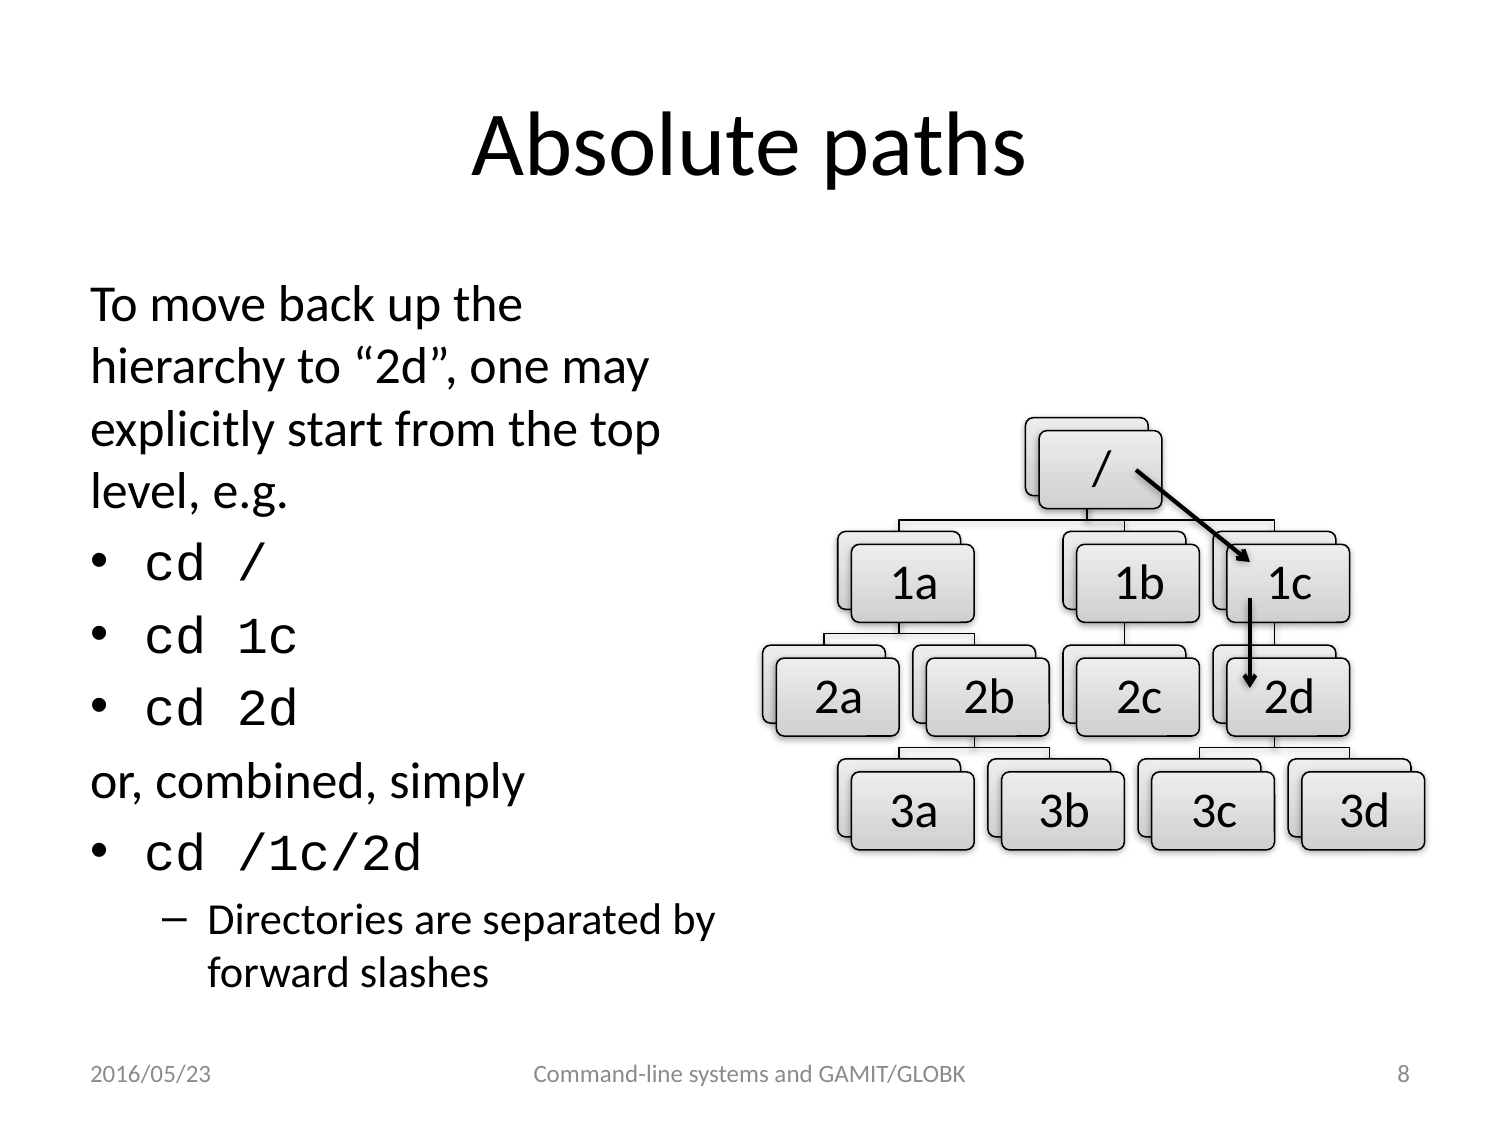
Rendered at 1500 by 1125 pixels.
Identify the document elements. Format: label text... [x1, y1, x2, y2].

footer Command-line systems and GAMIT/GLOBK [512, 1042, 988, 1103]
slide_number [75, 1042, 425, 1103]
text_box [1135, 469, 1251, 563]
list To move back up the hierarchy to “2d”, one may explicitly start from the top level, e.g. cd / cd 1c cd 2d or, combined, simply cd /1c/2d Directories are separated by forward slashes [75, 262, 738, 1005]
slide_number 8 [1074, 1042, 1425, 1103]
title Absolute paths [75, 45, 1425, 233]
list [762, 262, 1426, 1006]
